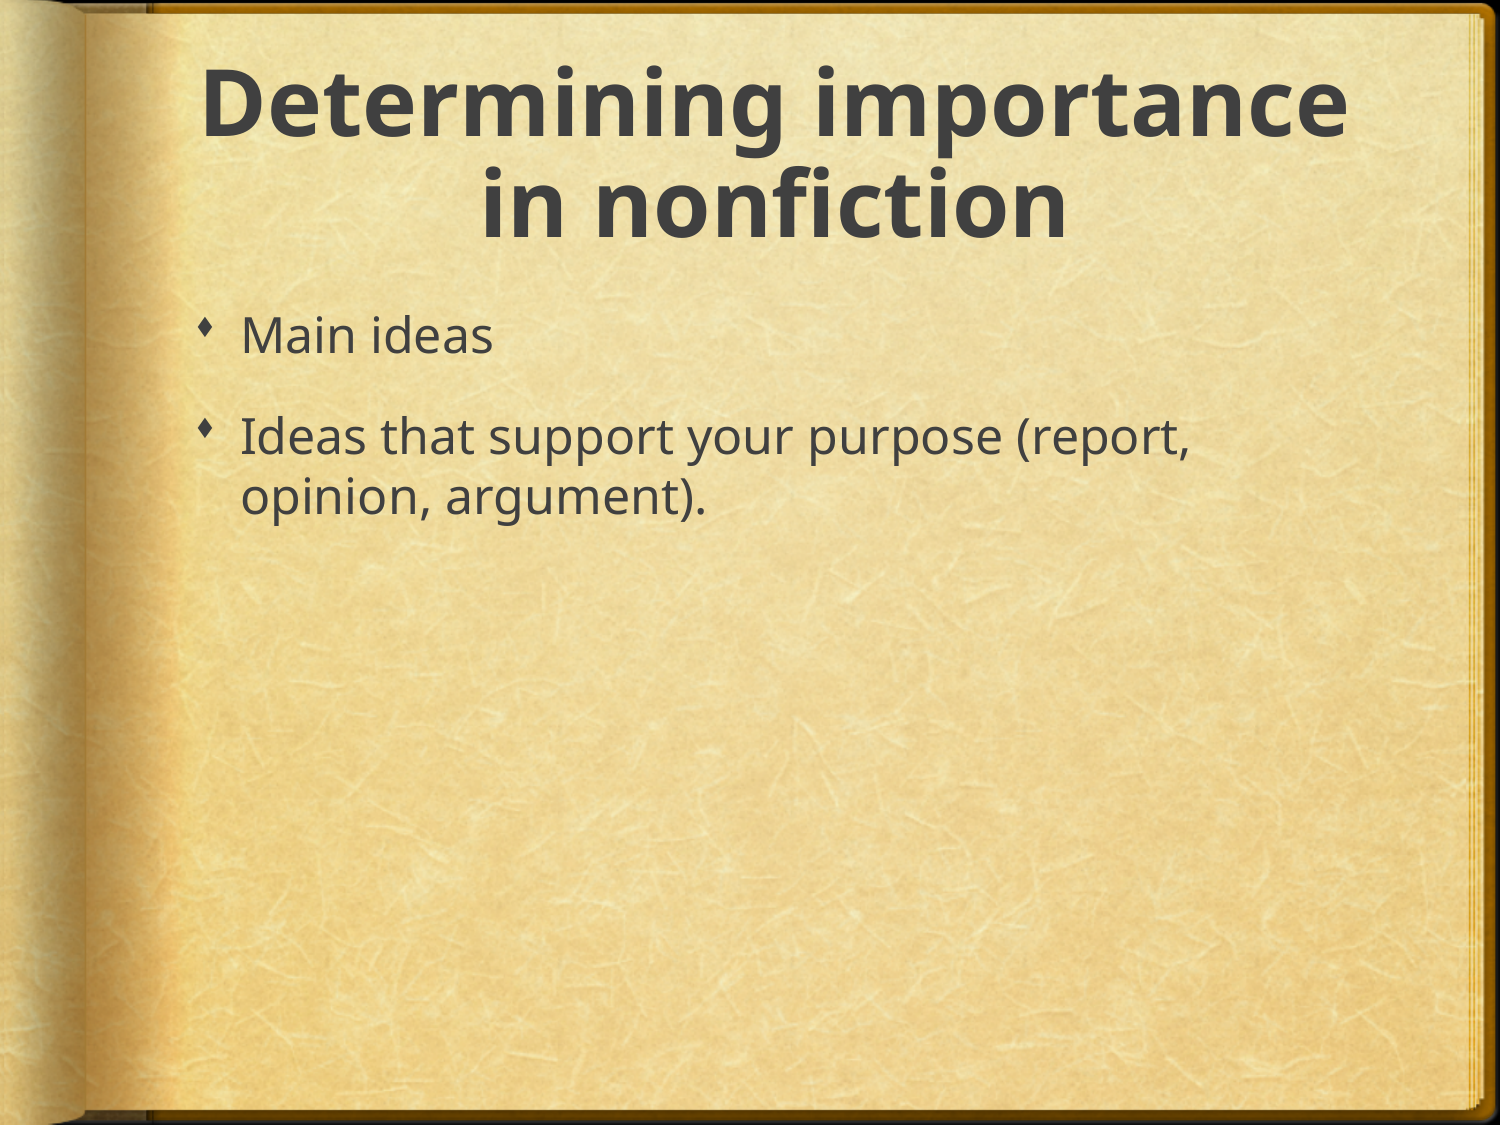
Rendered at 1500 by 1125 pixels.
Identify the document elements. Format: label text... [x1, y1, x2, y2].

list Main ideas Ideas that support your purpose (report, opinion, argument). [178, 295, 1372, 1005]
picture [0, 0, 1500, 1125]
title Determining importance in nonfiction [178, 45, 1372, 265]
